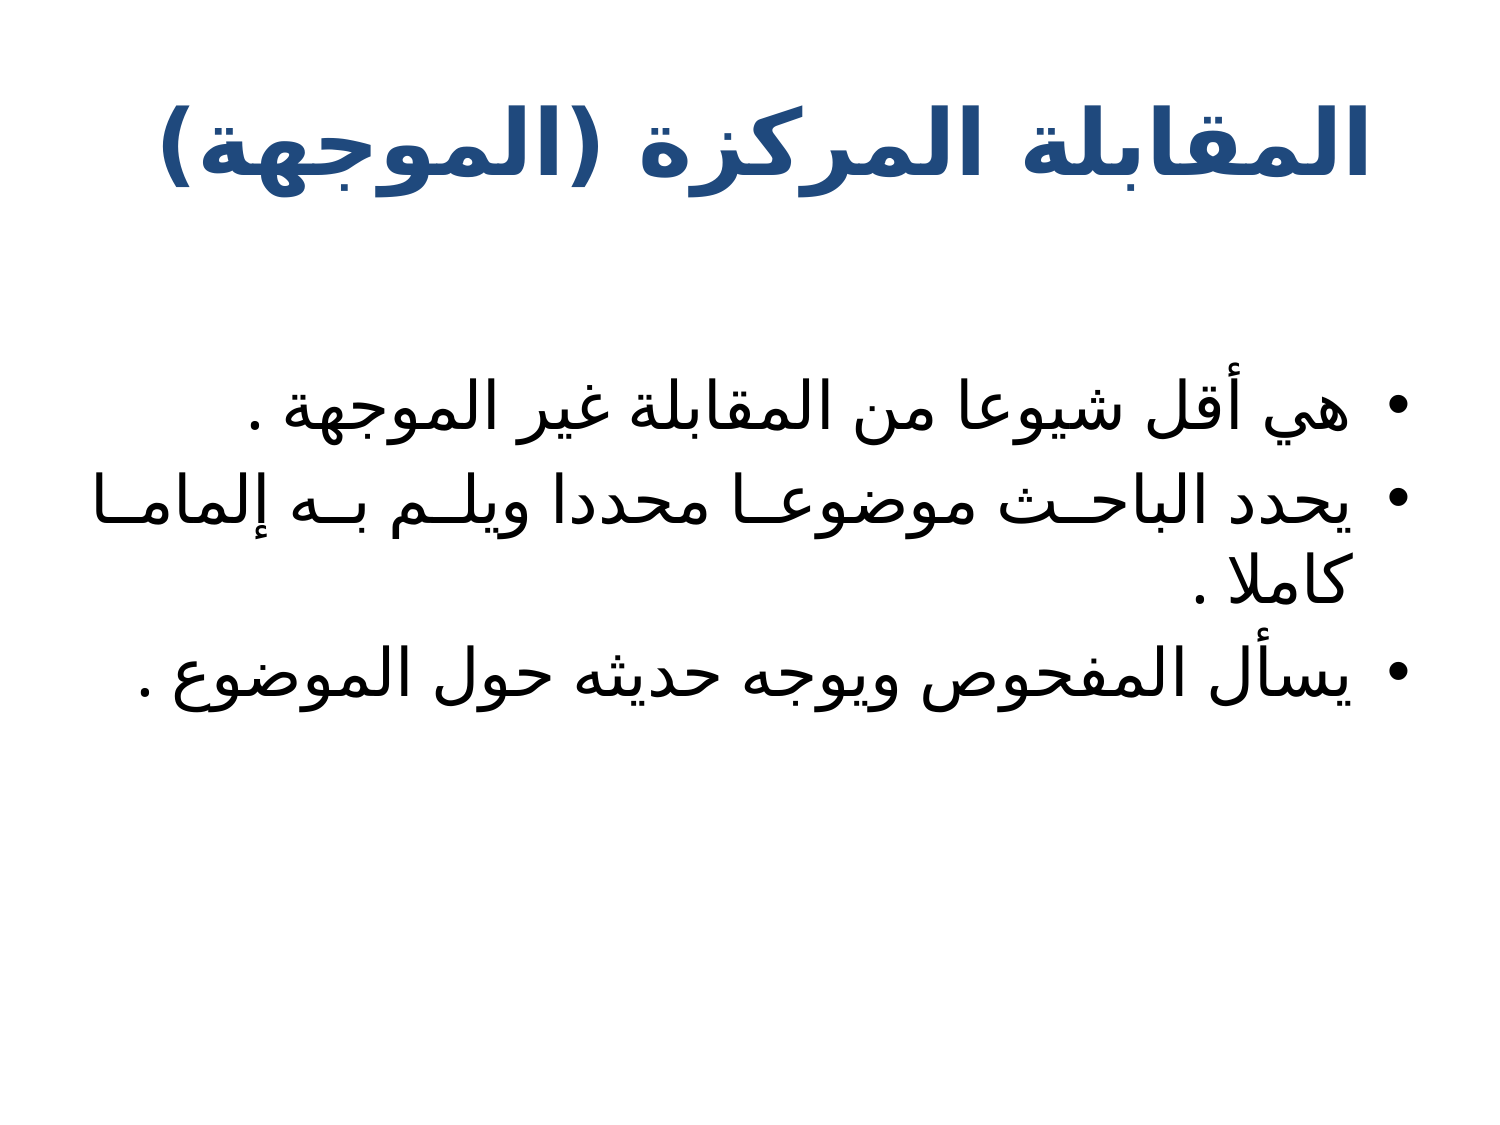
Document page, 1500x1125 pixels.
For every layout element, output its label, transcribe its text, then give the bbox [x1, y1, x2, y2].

list هي أقل شيوعا من المقابلة غير الموجهة . يحدد الباحث موضوعا محددا ويلم به إلماما كاملا . يسأل المفحوص ويوجه حديثه حول الموضوع . [75, 262, 1425, 1005]
title المقابلة المركزة (الموجهة) [75, 45, 1425, 233]
